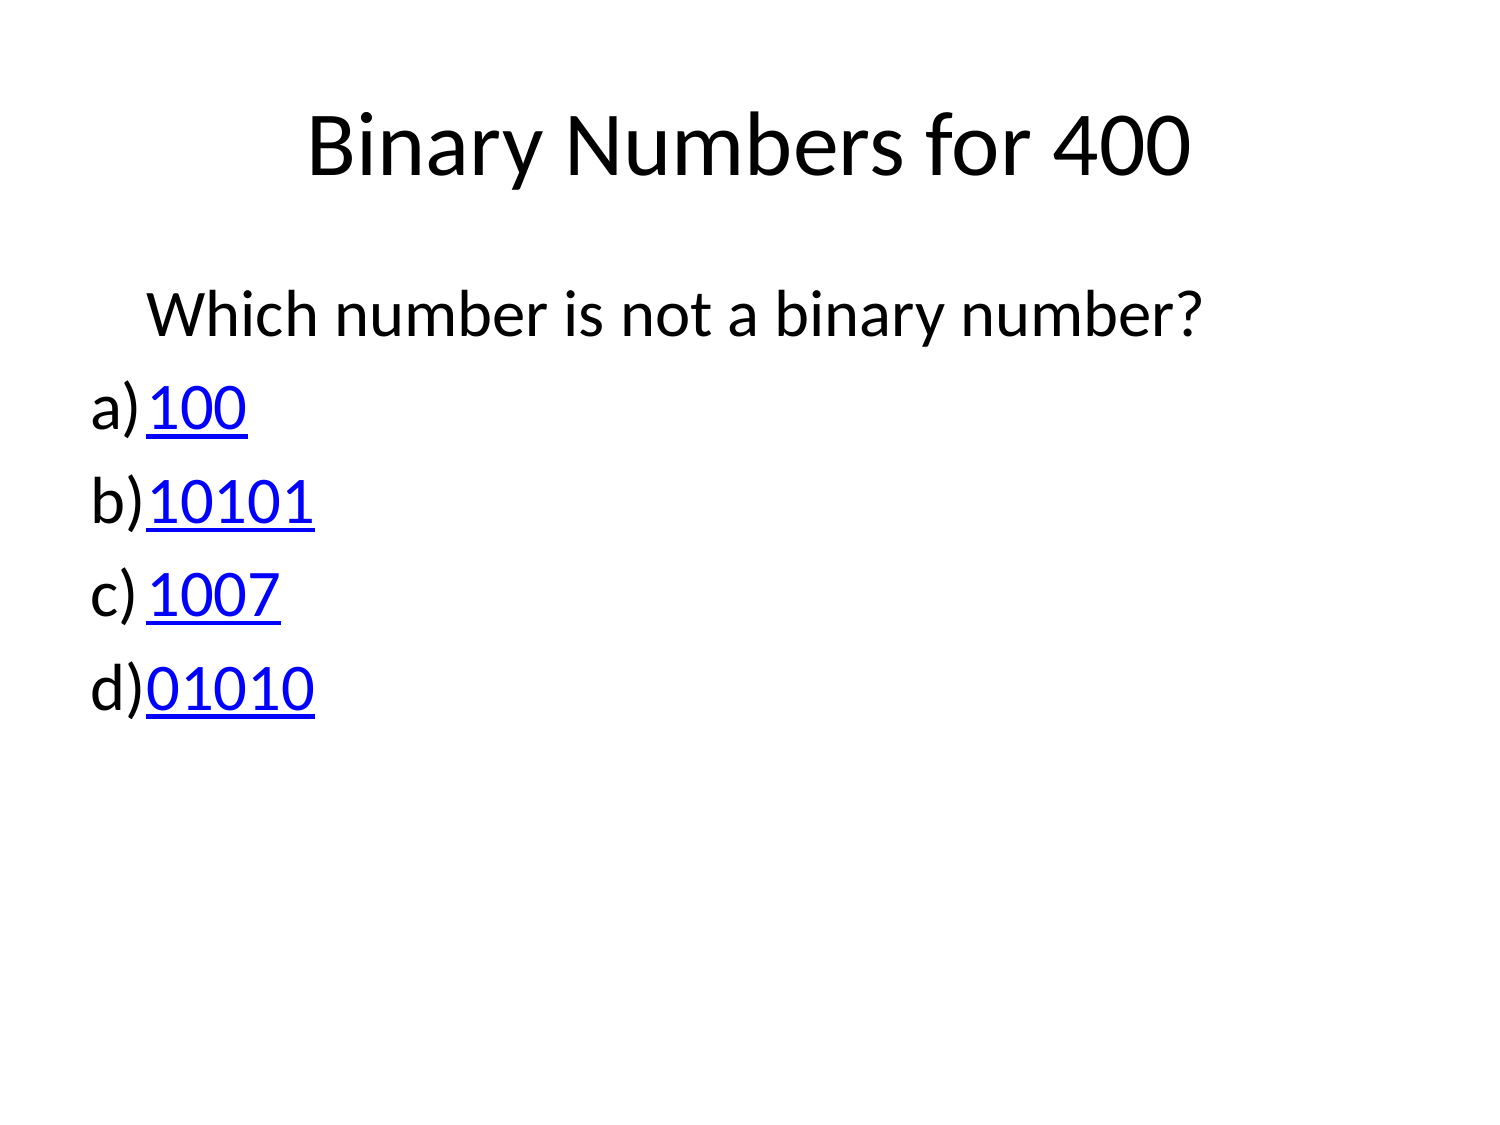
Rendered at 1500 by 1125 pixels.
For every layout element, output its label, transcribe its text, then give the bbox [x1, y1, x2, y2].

title Binary Numbers for 400 [75, 45, 1425, 233]
list Which number is not a binary number? 100 10101 1007 01010 [75, 262, 1425, 1005]
